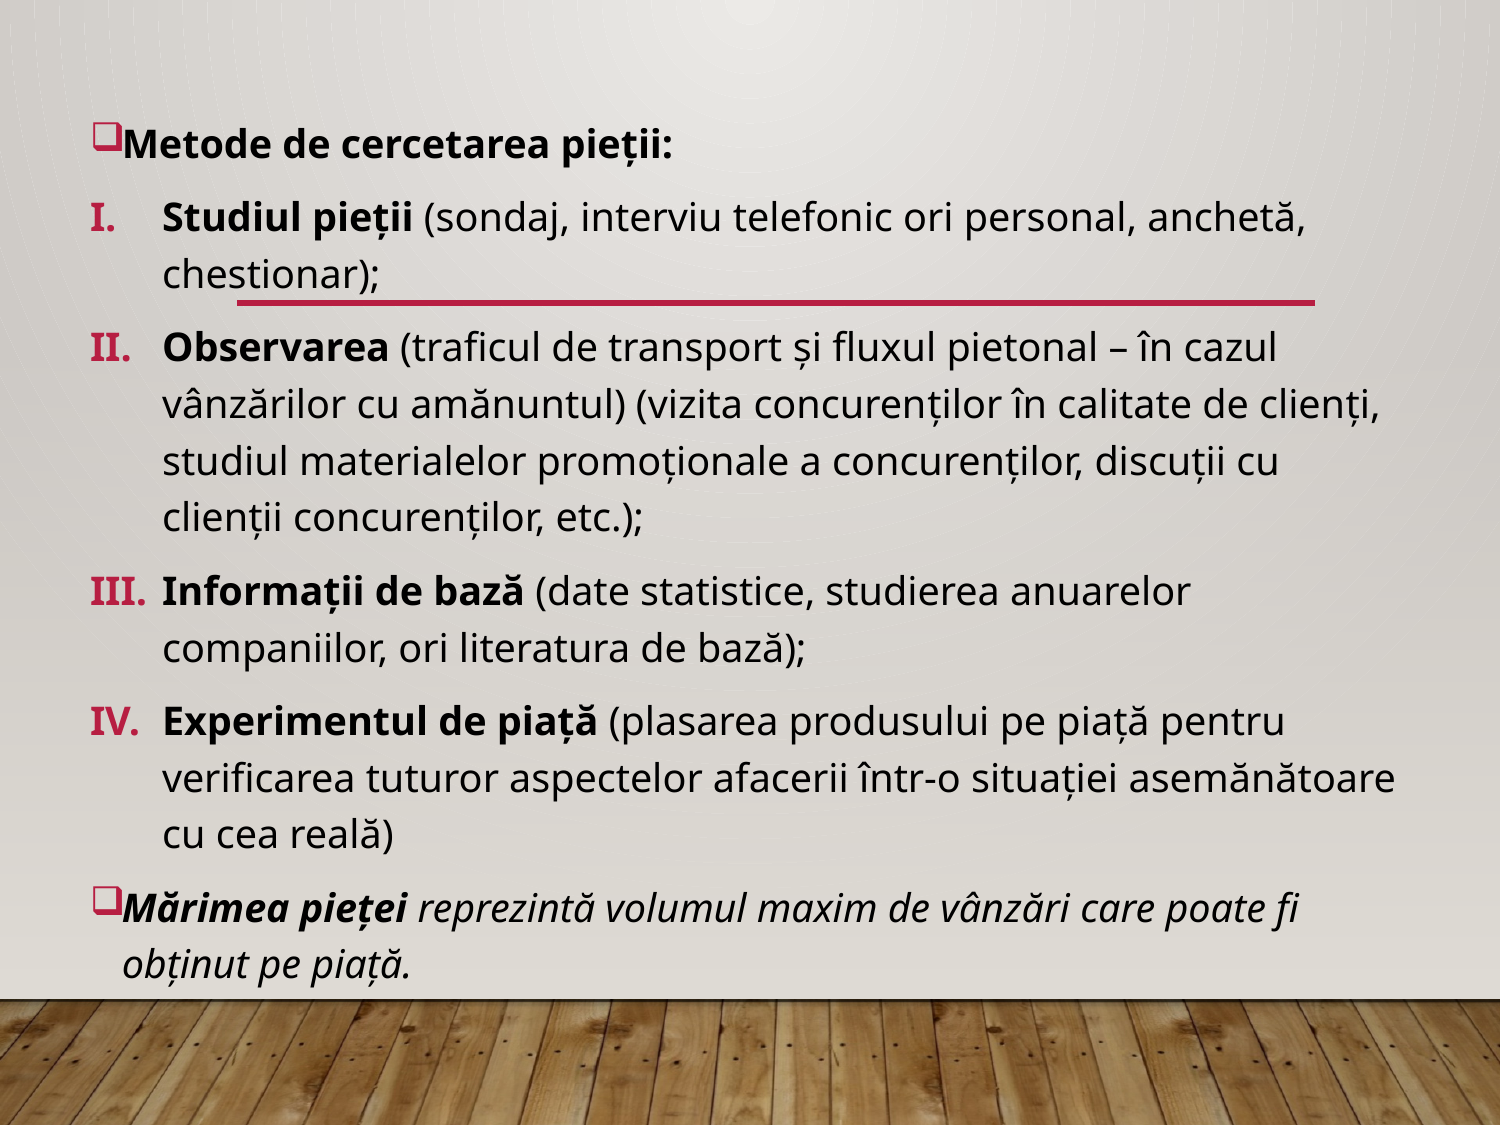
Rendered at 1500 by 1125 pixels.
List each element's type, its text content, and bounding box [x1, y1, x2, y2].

list Metode de cercetarea pieții: Studiul pieții (sondaj, interviu telefonic ori personal, anchetă, chestionar); Observarea (traficul de transport şi fluxul pietonal – în cazul vânzărilor cu amănuntul) (vizita concurenţilor în calitate de clienţi, studiul materialelor promoţionale a concurenților, discuții cu clienții concurenților, etc.); Informații de bază (date statistice, studierea anuarelor companiilor, ori literatura de bază); Experimentul de piață (plasarea produsului pe piață pentru verificarea tuturor aspectelor afacerii într-o situației asemănătoare cu cea reală) Mărimea pieţei reprezintă volumul maxim de vânzări care poate fi obţinut pe piață. [75, 101, 1425, 1005]
picture [0, 999, 1500, 1125]
